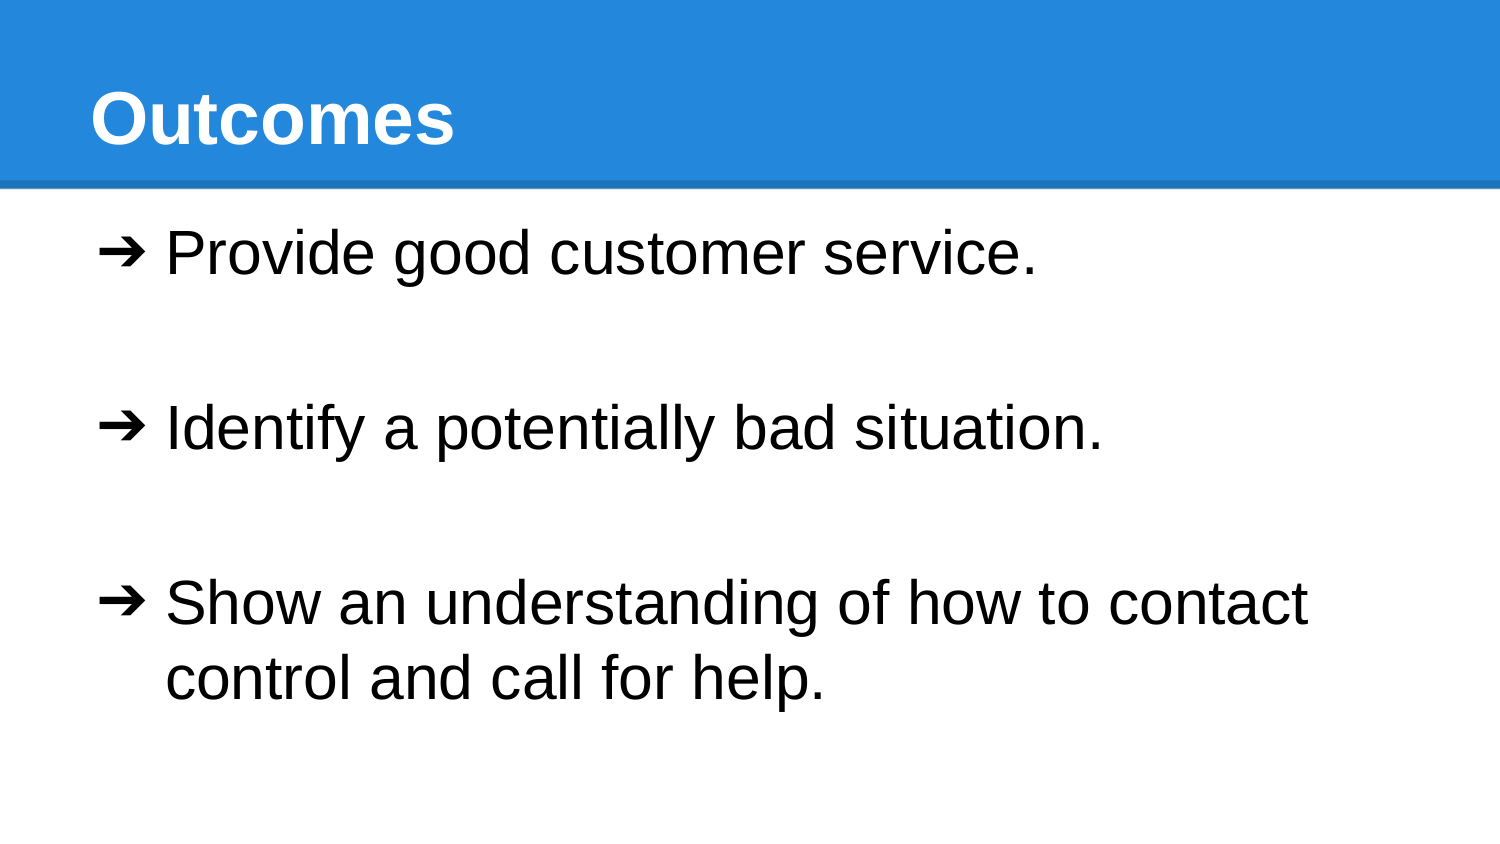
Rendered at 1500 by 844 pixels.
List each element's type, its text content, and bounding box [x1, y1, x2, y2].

list Provide good customer service. Identify a potentially bad situation. Show an understanding of how to contact control and call for help. [75, 196, 1425, 808]
title Outcomes [75, 33, 1425, 175]
